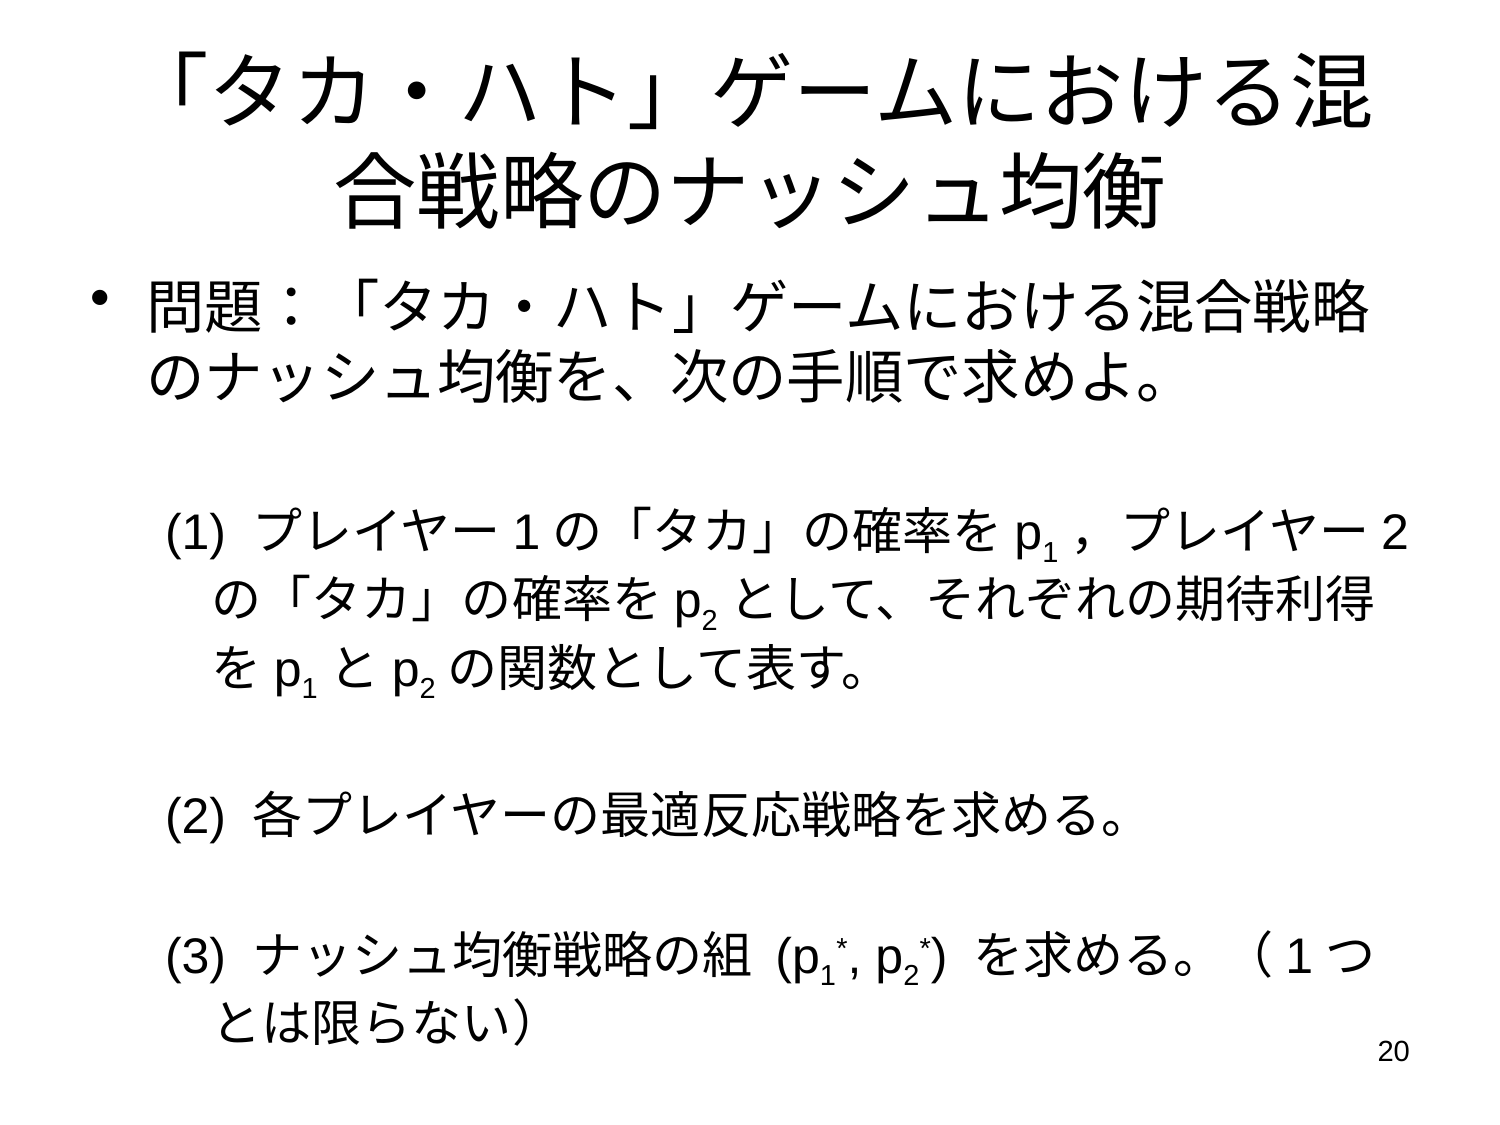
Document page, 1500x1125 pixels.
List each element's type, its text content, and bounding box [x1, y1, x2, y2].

title 「タカ・ハト」ゲームにおける混合戦略のナッシュ均衡 [75, 45, 1425, 233]
slide_number 20 [1074, 1024, 1426, 1103]
list 問題：「タカ・ハト」ゲームにおける混合戦略のナッシュ均衡を、次の手順で求めよ。 (1) プレイヤー1の「タカ」の確率をp1，プレイヤー2の「タカ」の確率をp2として、それぞれの期待利得をp1とp2の関数として表す。 (2) 各プレイヤーの最適反応戦略を求める。 (3) ナッシュ均衡戦略の組 (p1*, p2*) を求める。（1つとは限らない） [75, 262, 1425, 1005]
